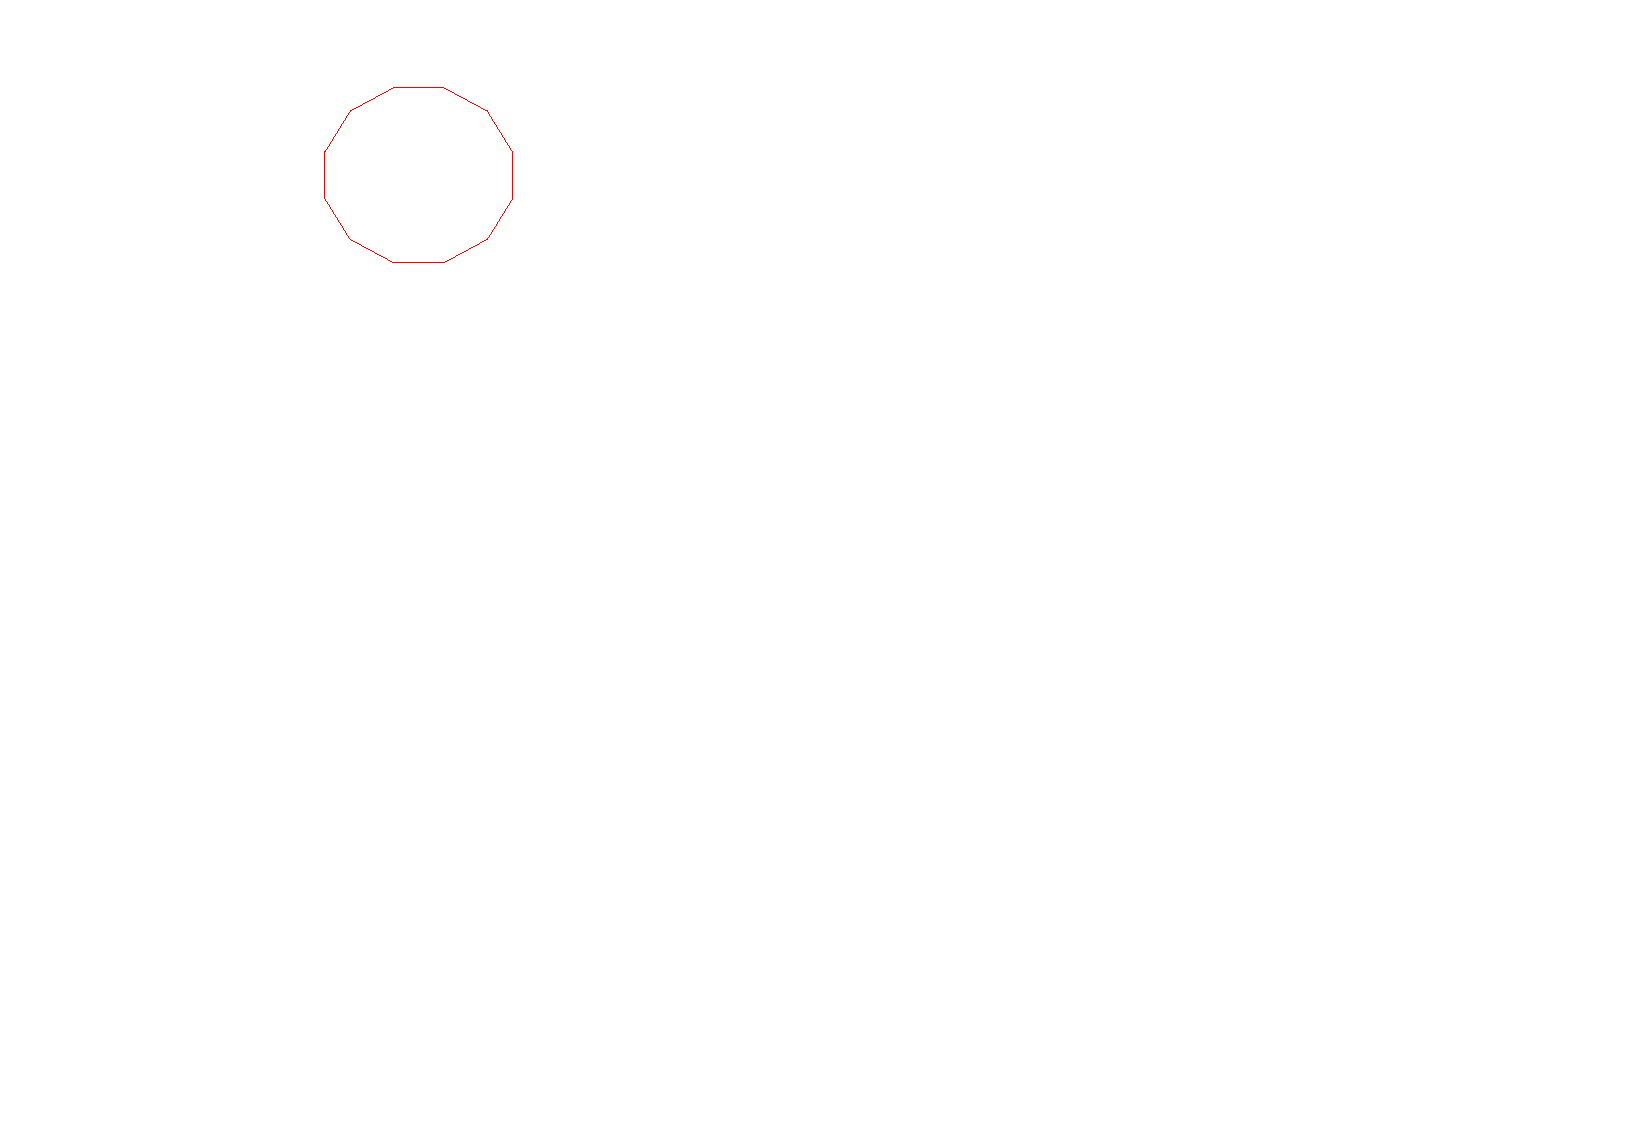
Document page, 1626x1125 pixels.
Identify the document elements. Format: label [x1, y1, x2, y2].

text_box [324, 87, 513, 263]
